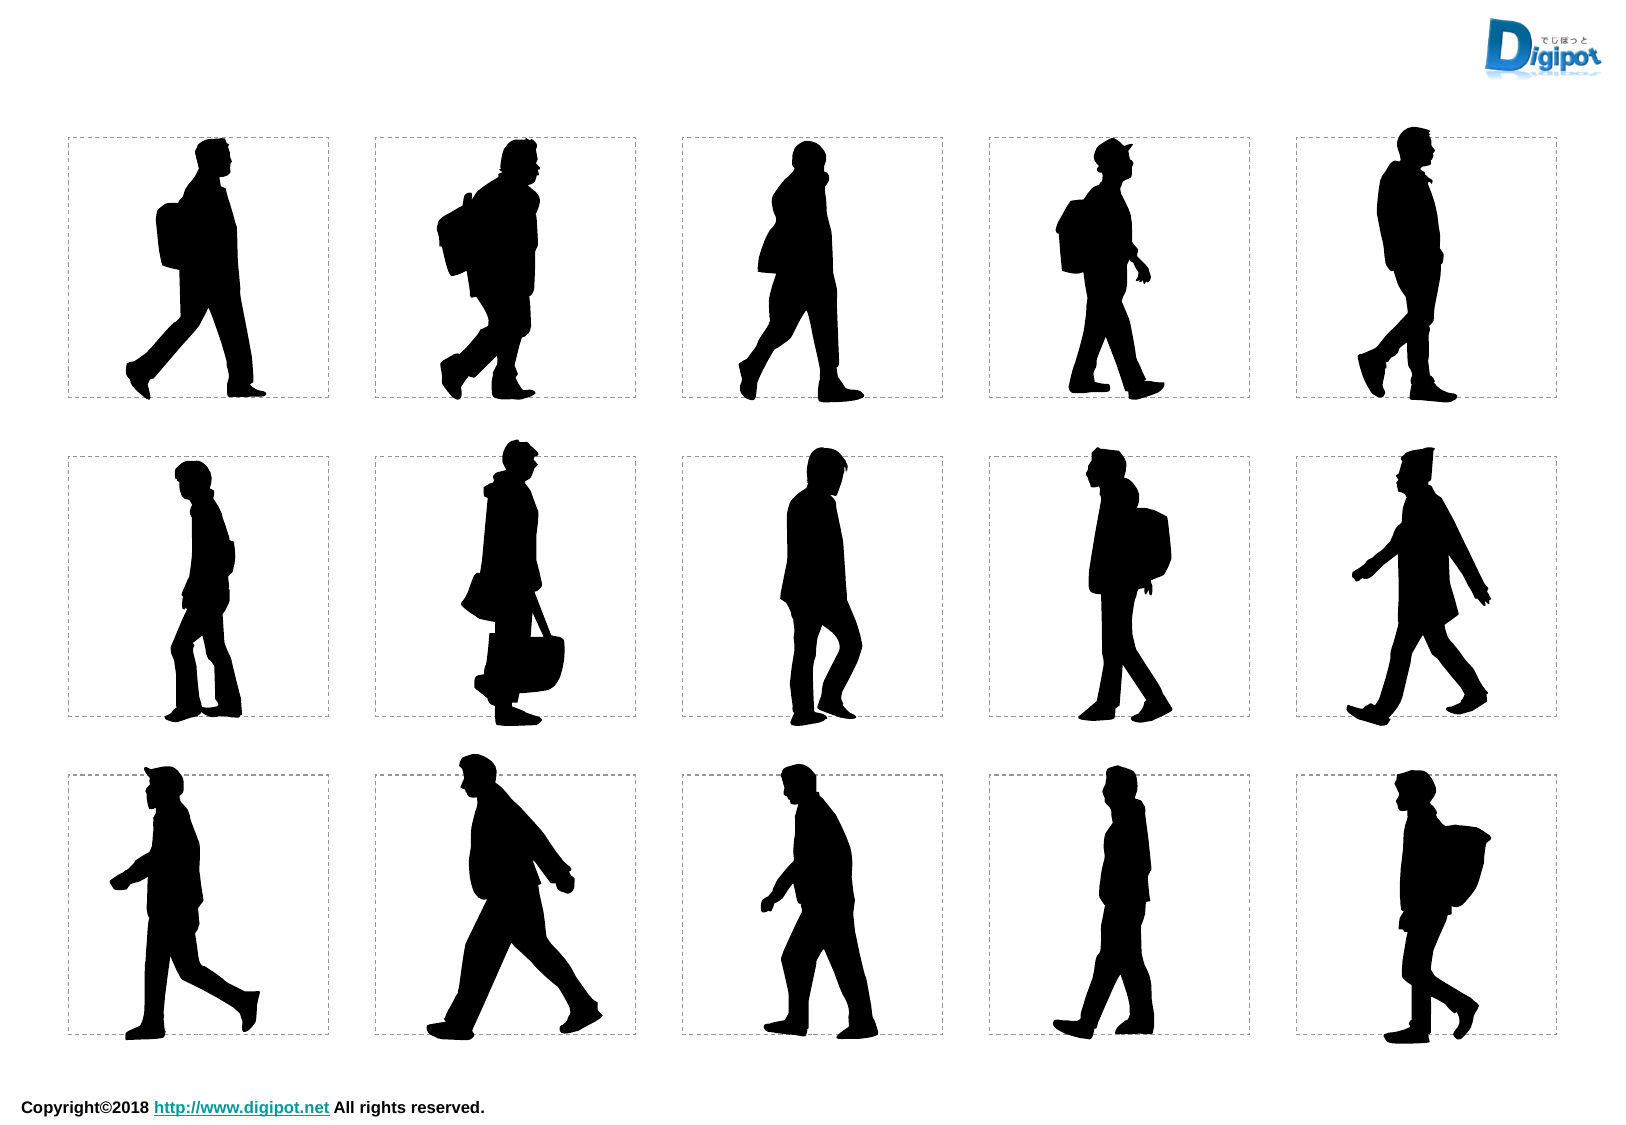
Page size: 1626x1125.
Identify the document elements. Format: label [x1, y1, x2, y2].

text_box [1346, 447, 1492, 726]
text_box [1383, 769, 1492, 1044]
text_box [1078, 447, 1173, 723]
text_box [1357, 126, 1458, 403]
text_box [164, 460, 243, 723]
picture [1485, 18, 1602, 82]
text_box [461, 439, 565, 726]
text_box [1053, 765, 1155, 1040]
text_box [125, 138, 267, 400]
text_box [738, 140, 865, 403]
text_box [780, 447, 863, 726]
text_box [436, 137, 540, 400]
text_box [1055, 137, 1165, 400]
text_box [109, 766, 261, 1041]
text_box [760, 763, 879, 1040]
text_box [426, 754, 603, 1041]
